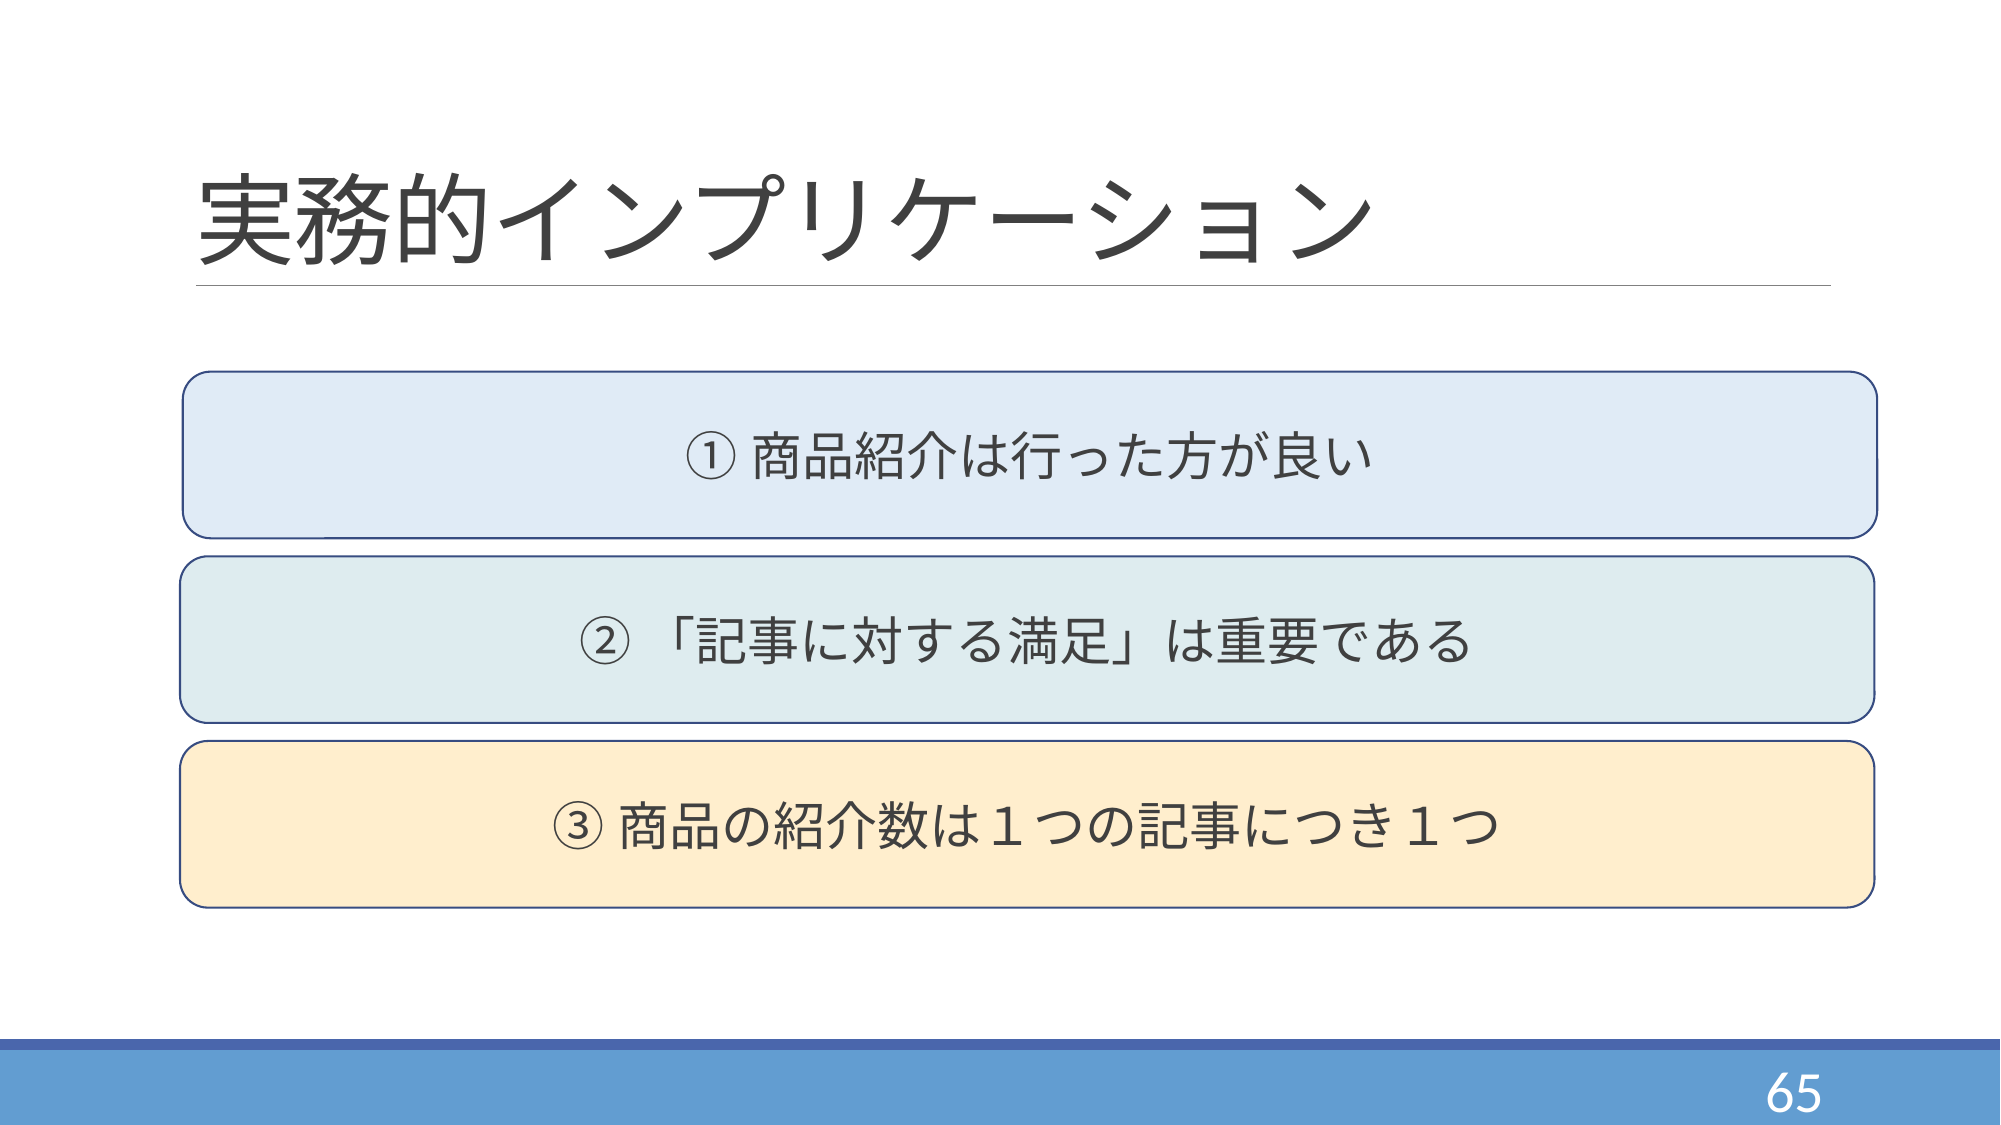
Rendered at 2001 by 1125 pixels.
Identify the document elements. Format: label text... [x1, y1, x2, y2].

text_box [179, 371, 1878, 909]
title 実務的インプリケーション [180, 47, 1830, 285]
slide_number 65 [1624, 1059, 1840, 1120]
